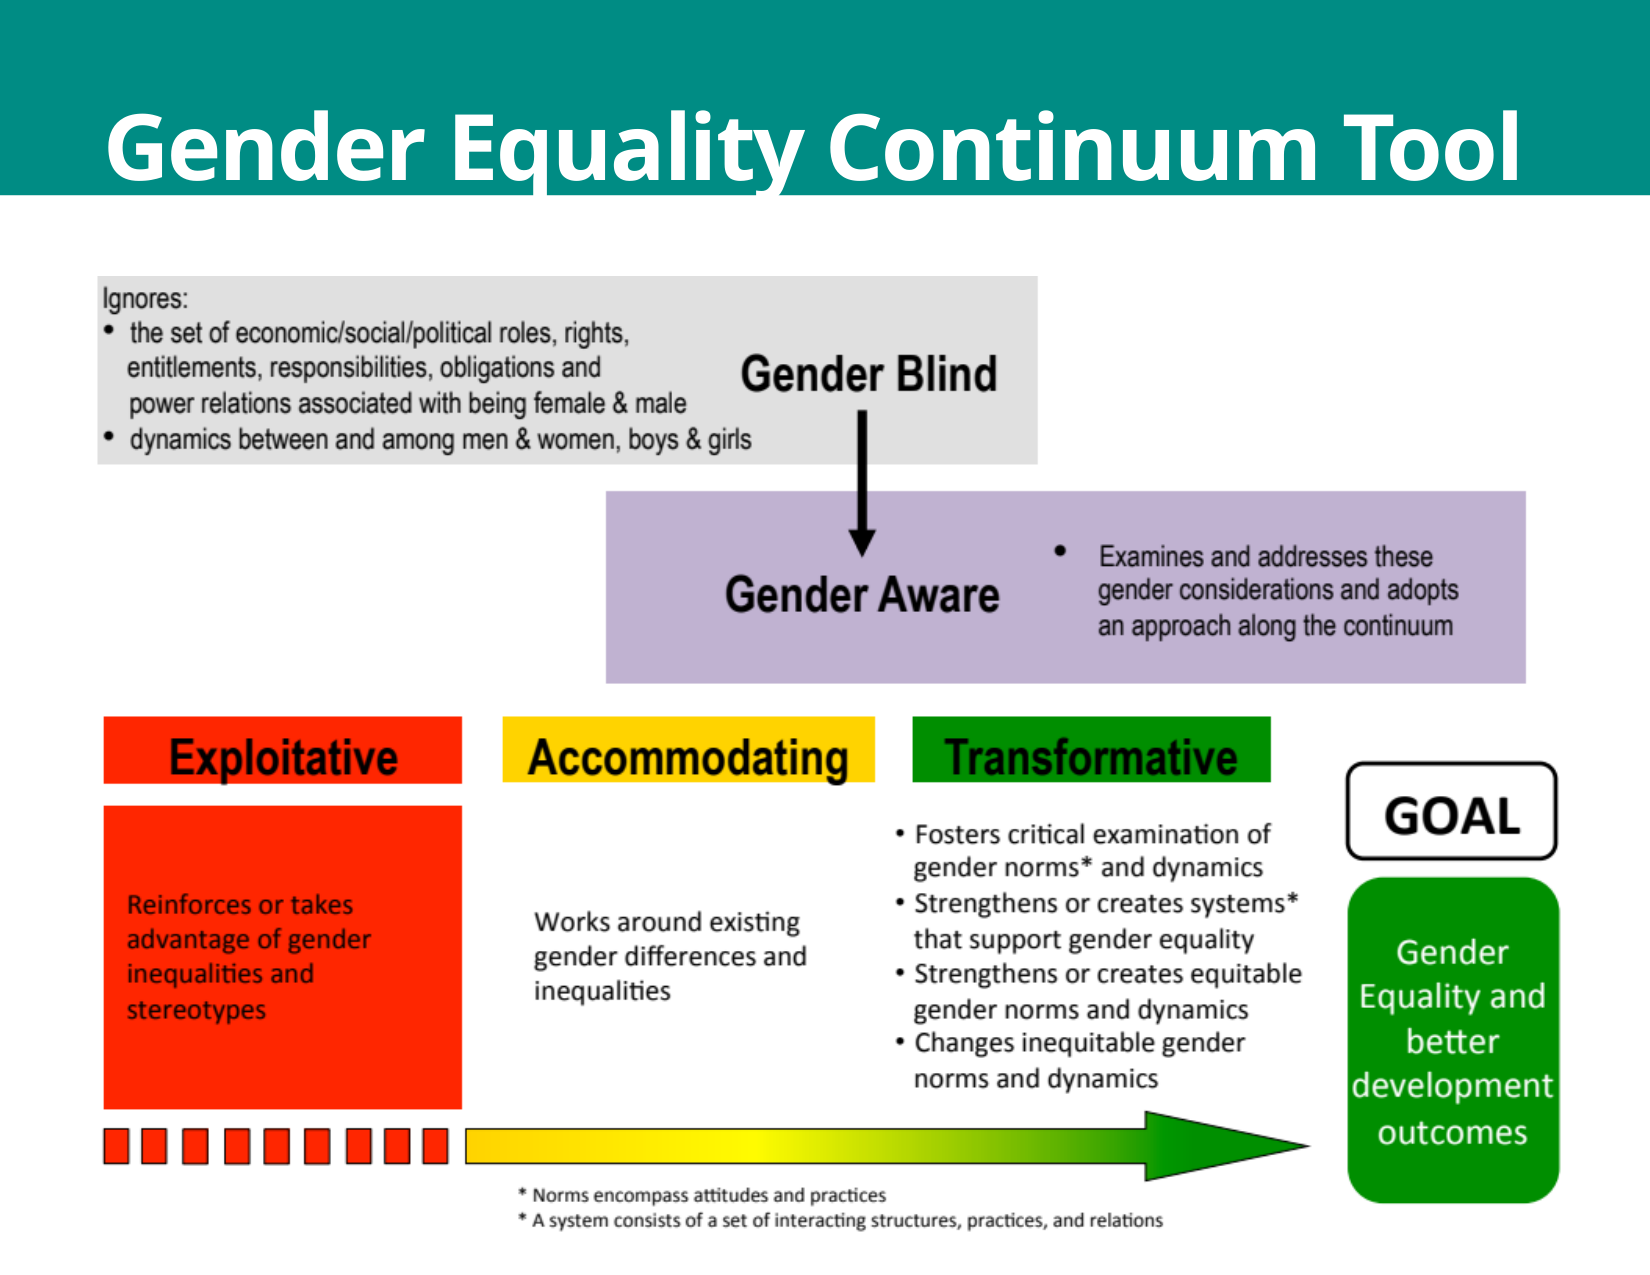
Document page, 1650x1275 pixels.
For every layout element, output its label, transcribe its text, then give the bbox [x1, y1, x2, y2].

text_box Gender Equality Continuum Tool [100, 84, 1595, 200]
text_box [0, 0, 1650, 196]
picture [0, 276, 1650, 1271]
